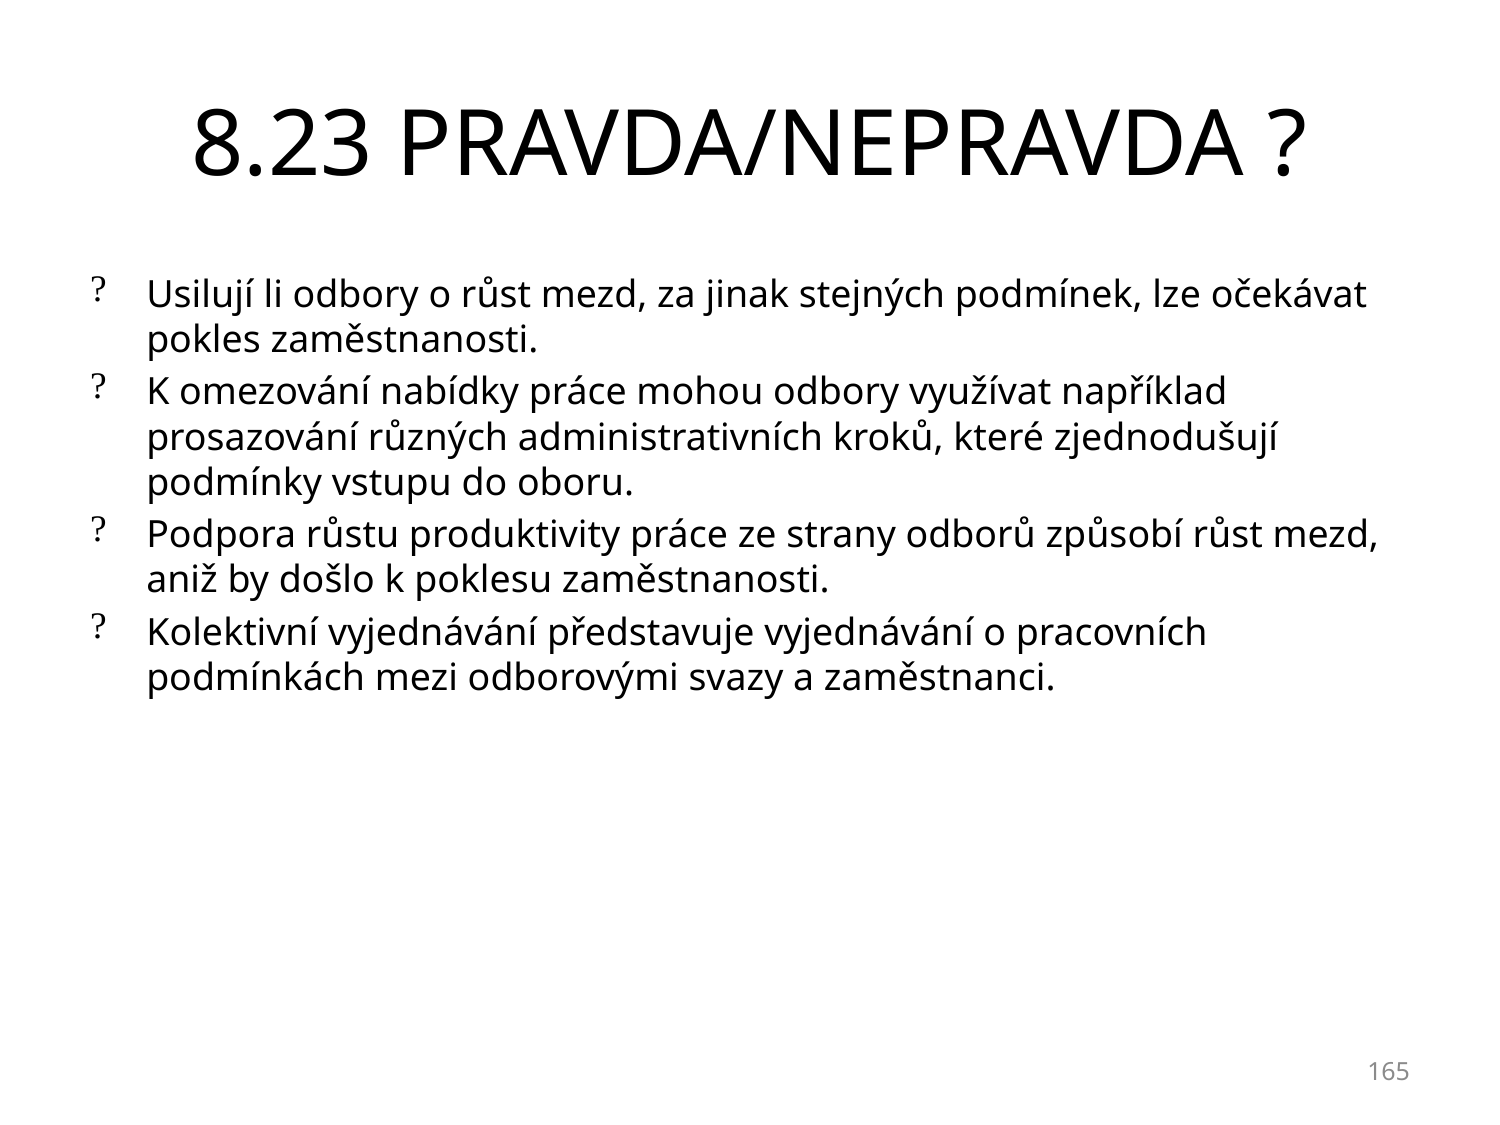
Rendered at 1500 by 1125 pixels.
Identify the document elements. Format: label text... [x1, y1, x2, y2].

list Usilují li odbory o růst mezd, za jinak stejných podmínek, lze očekávat pokles zaměstnanosti. K omezování nabídky práce mohou odbory využívat například prosazování různých administrativních kroků, které zjednodušují podmínky vstupu do oboru. Podpora růstu produktivity práce ze strany odborů způsobí růst mezd, aniž by došlo k poklesu zaměstnanosti. Kolektivní vyjednávání představuje vyjednávání o pracovních podmínkách mezi odborovými svazy a zaměstnanci. [75, 262, 1425, 1005]
slide_number 165 [1074, 1042, 1425, 1103]
title 8.23 PRAVDA/NEPRAVDA ? [75, 45, 1425, 233]
